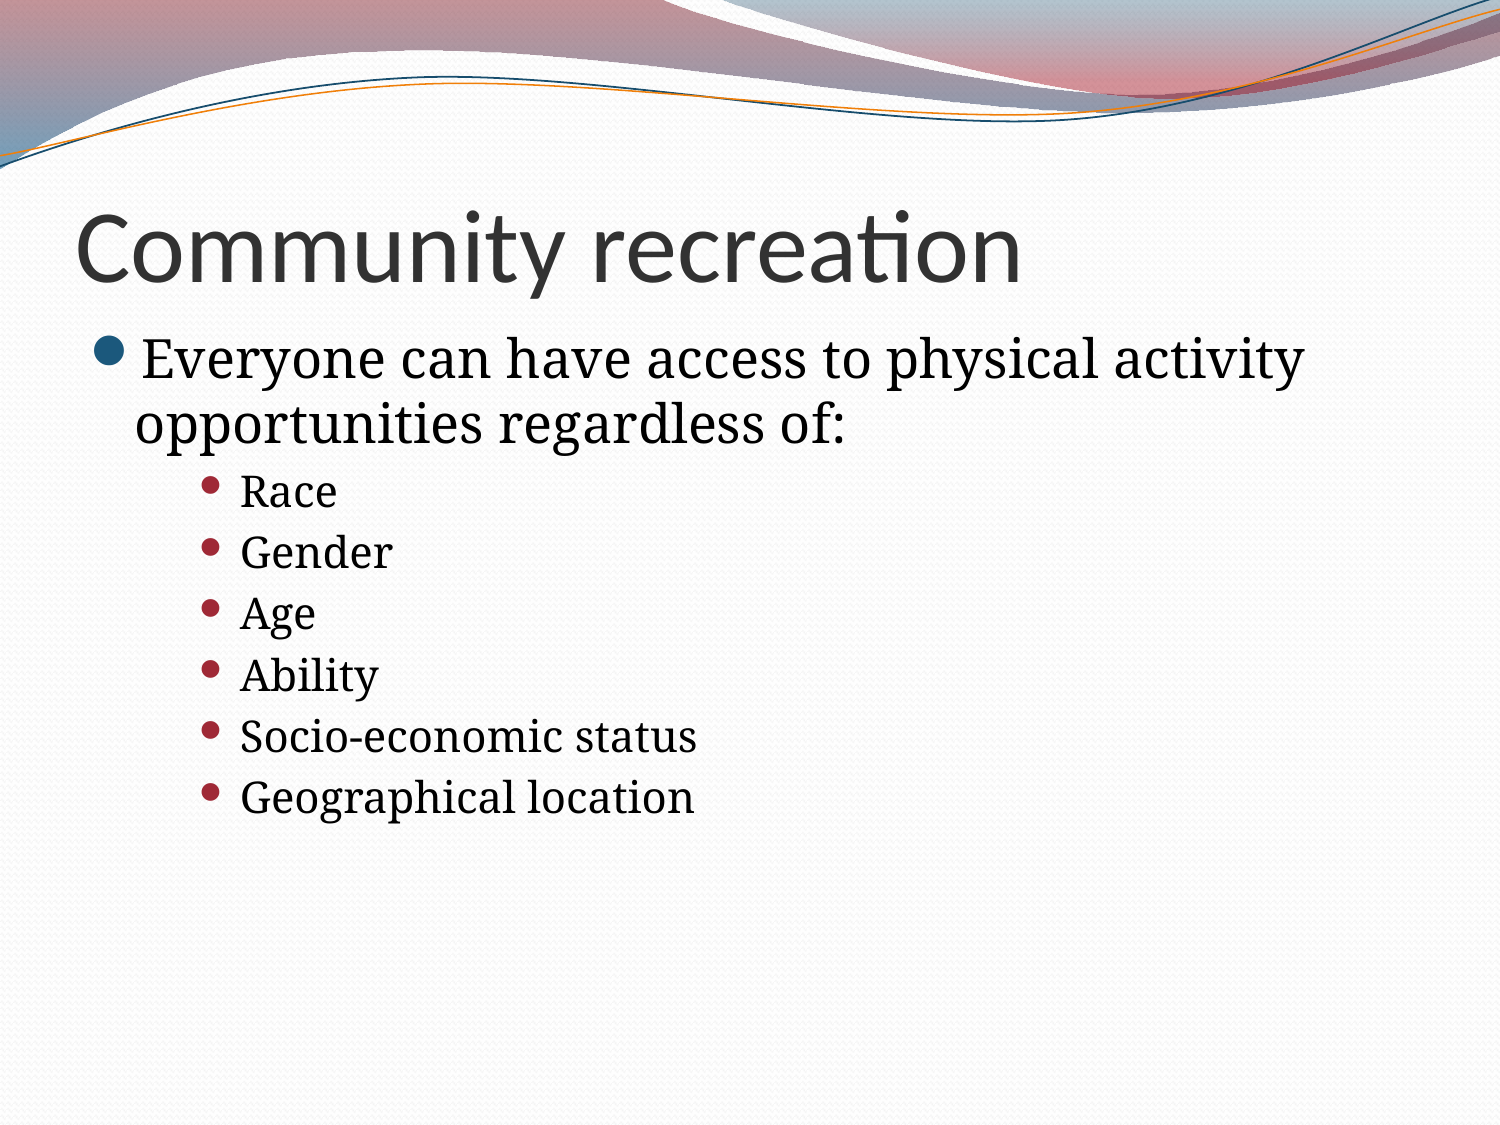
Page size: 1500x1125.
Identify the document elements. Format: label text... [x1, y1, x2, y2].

list Everyone can have access to physical activity opportunities regardless of: Race Gender Age Ability Socio-economic status Geographical location [75, 317, 1425, 1038]
title Community recreation [75, 115, 1425, 303]
